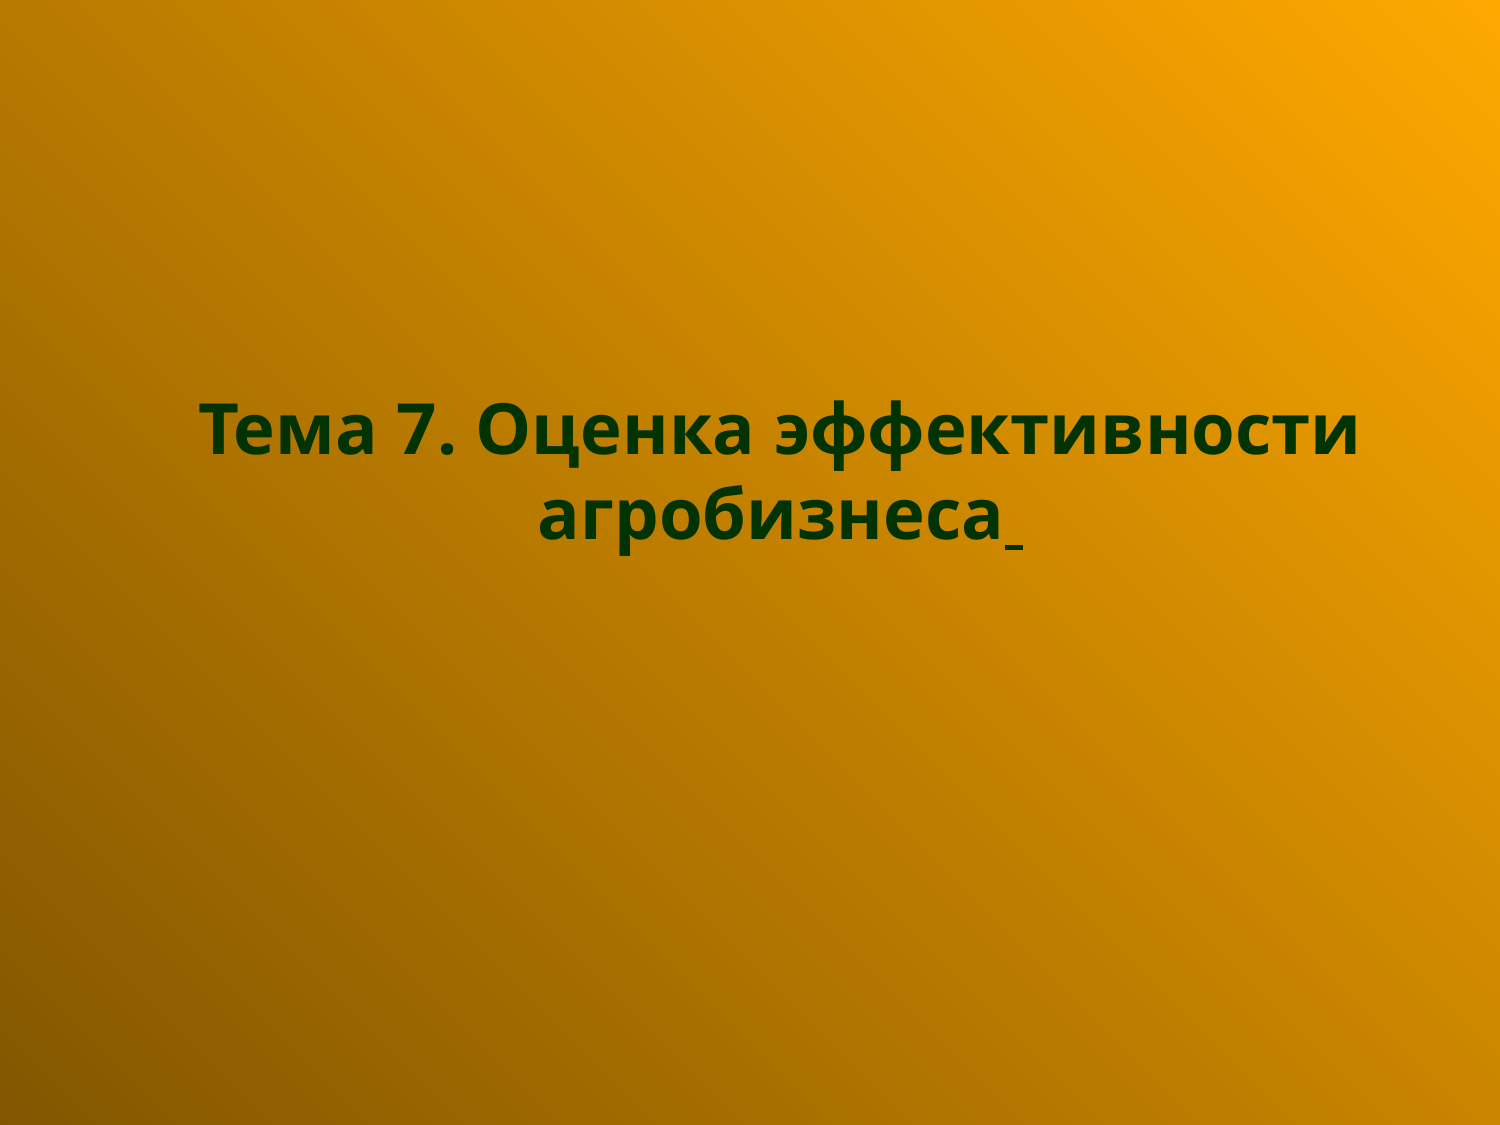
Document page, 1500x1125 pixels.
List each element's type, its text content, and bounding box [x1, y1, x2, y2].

title Тема 7. Оценка эффективности агробизнеса [105, 375, 1456, 563]
